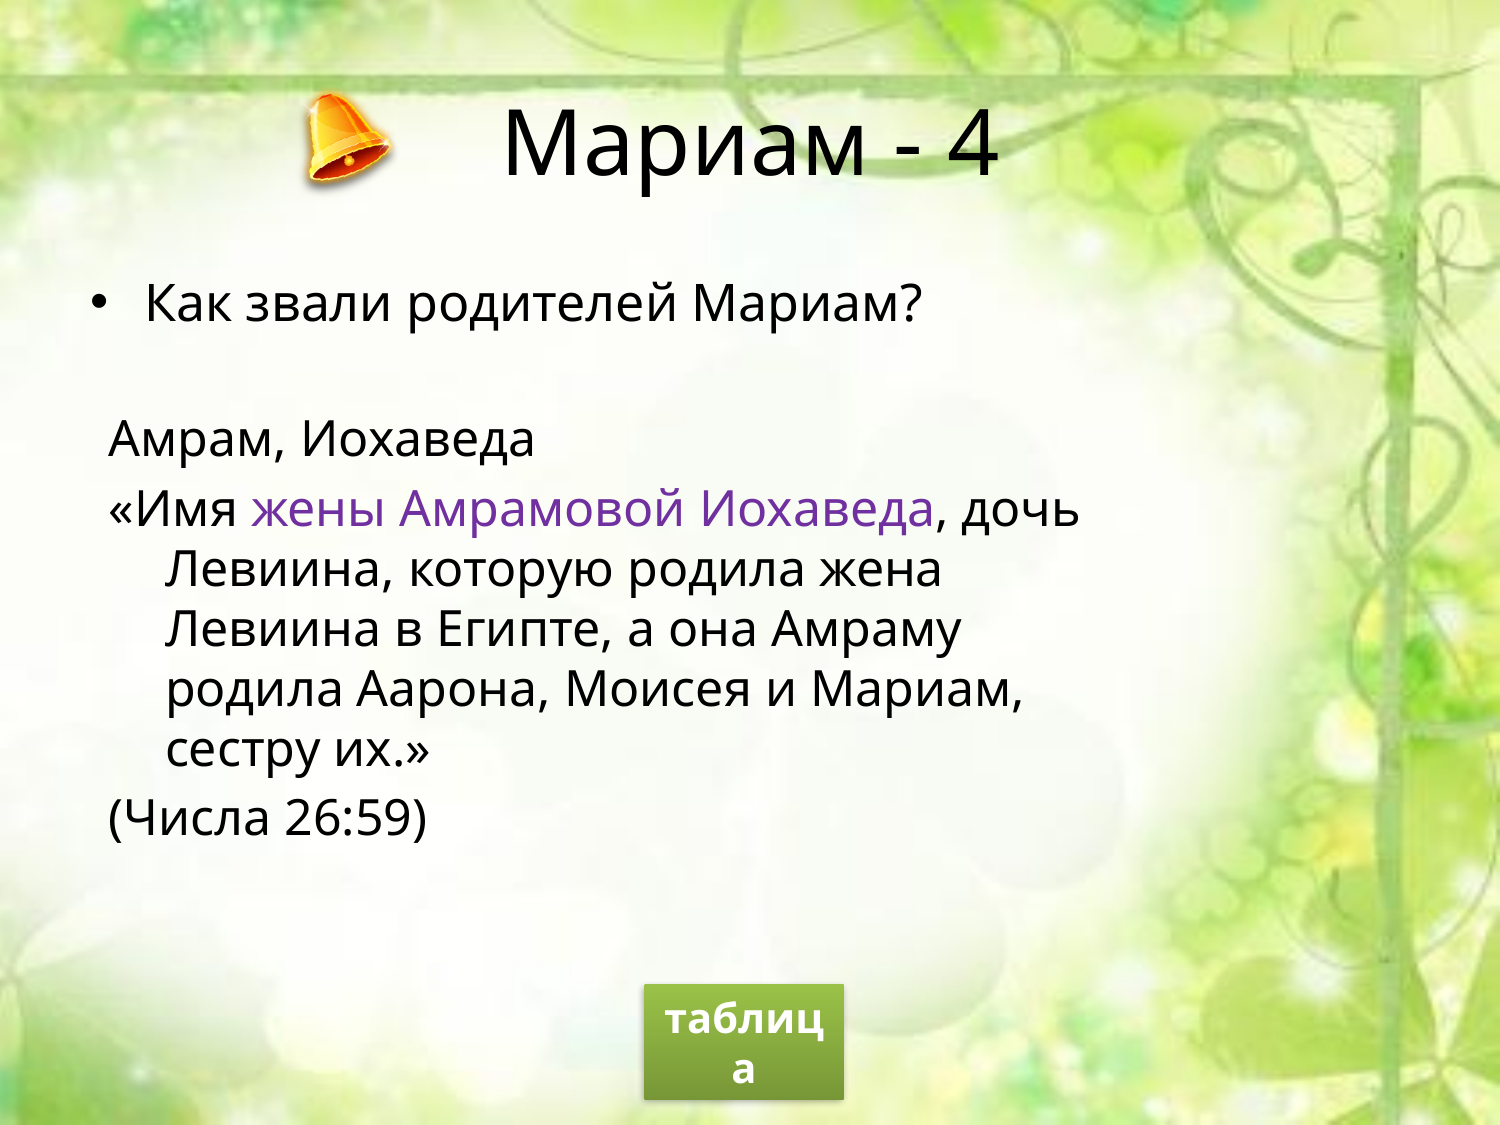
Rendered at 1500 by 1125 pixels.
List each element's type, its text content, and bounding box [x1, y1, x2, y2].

title Мариам - 4 [75, 45, 1425, 233]
text_box таблица [644, 984, 844, 1100]
picture [0, 0, 1500, 1125]
list Амрам, Иохаведа «Имя жены Амрамовой Иохаведа, дочь Левиина, которую родила жена Левиина в Египте, а она Амраму родила Аарона, Моисея и Мариам, сестру их.» (Числа 26:59) [93, 398, 1149, 950]
list Как звали родителей Мариам? [75, 262, 1313, 340]
